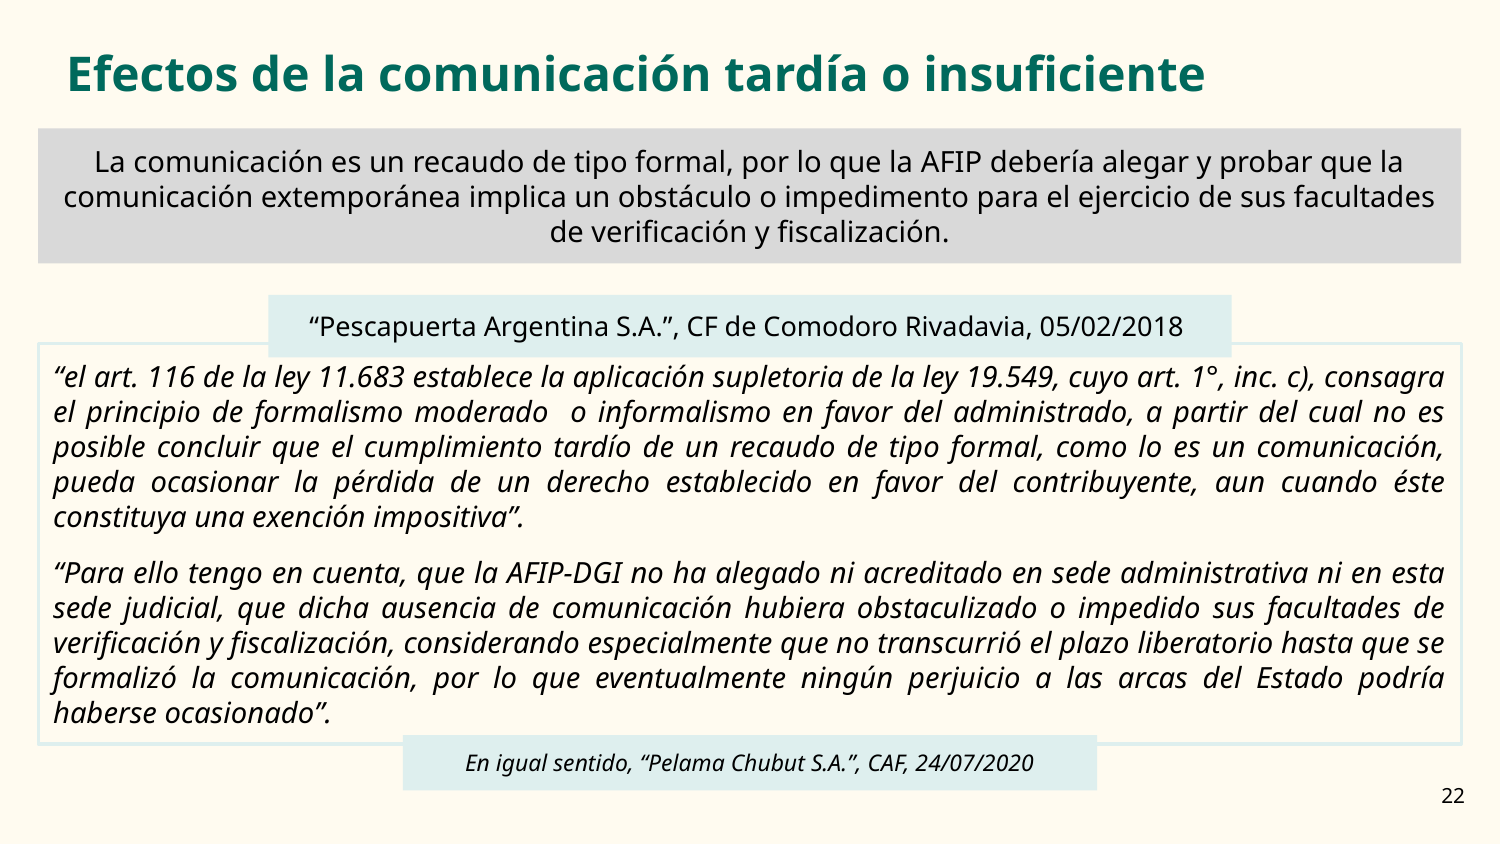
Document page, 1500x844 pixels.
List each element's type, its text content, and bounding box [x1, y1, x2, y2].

title Efectos de la comunicación tardía o insuficiente [51, 27, 1449, 128]
text_box “Pescapuerta Argentina S.A.”, CF de Comodoro Rivadavia, 05/02/2018 [268, 294, 1232, 358]
slide_number ‹#› [1389, 764, 1480, 830]
text_box “el art. 116 de la ley 11.683 establece la aplicación supletoria de la ley 19.549, cuyo art. 1°, inc. c), consagra el principio de formalismo moderado o informalismo en favor del administrado, a partir del cual no es posible concluir que el cumplimiento tardío de un recaudo de tipo formal, como lo es un comunicación, pueda ocasionar la pérdida de un derecho establecido en favor del contribuyente, aun cuando éste constituya una exención impositiva”. “Para ello tengo en cuenta, que la AFIP-DGI no ha alegado ni acreditado en sede administrativa ni en esta sede judicial, que dicha ausencia de comunicación hubiera obstaculizado o impedido sus facultades de verificación y fiscalización, considerando especialmente que no transcurrió el plazo liberatorio hasta que se formalizó la comunicación, por lo que eventualmente ningún perjuicio a las arcas del Estado podría haberse ocasionado”. [38, 343, 1462, 744]
text_box La comunicación es un recaudo de tipo formal, por lo que la AFIP debería alegar y probar que la comunicación extemporánea implica un obstáculo o impedimento para el ejercicio de sus facultades de verificación y fiscalización. [38, 128, 1462, 264]
text_box En igual sentido, “Pelama Chubut S.A.”, CAF, 24/07/2020 [402, 735, 1098, 791]
